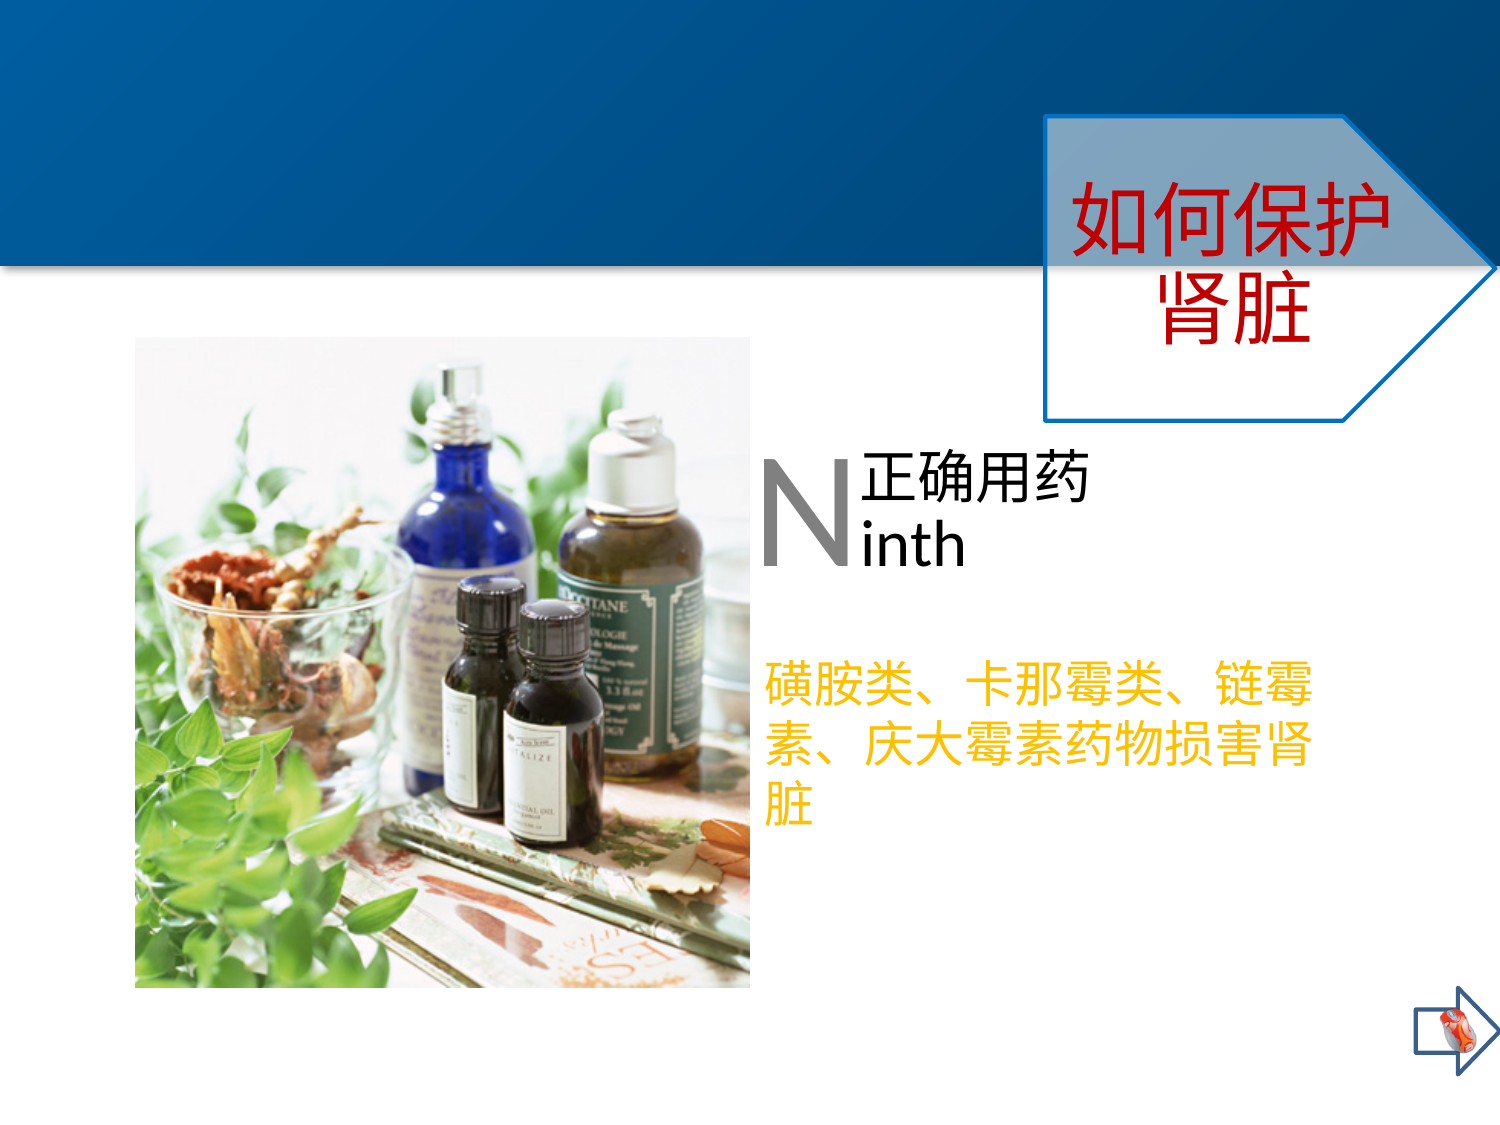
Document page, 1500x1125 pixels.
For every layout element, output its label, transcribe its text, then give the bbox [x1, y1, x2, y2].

text_box [0, 0, 1500, 268]
picture [135, 336, 751, 988]
text_box 如何保护肾脏 [1043, 114, 1498, 391]
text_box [737, 392, 1377, 610]
text_box 磺胺类、卡那霉类、链霉素、庆大霉素药物损害肾脏 [754, 645, 1341, 840]
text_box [1415, 987, 1500, 1075]
